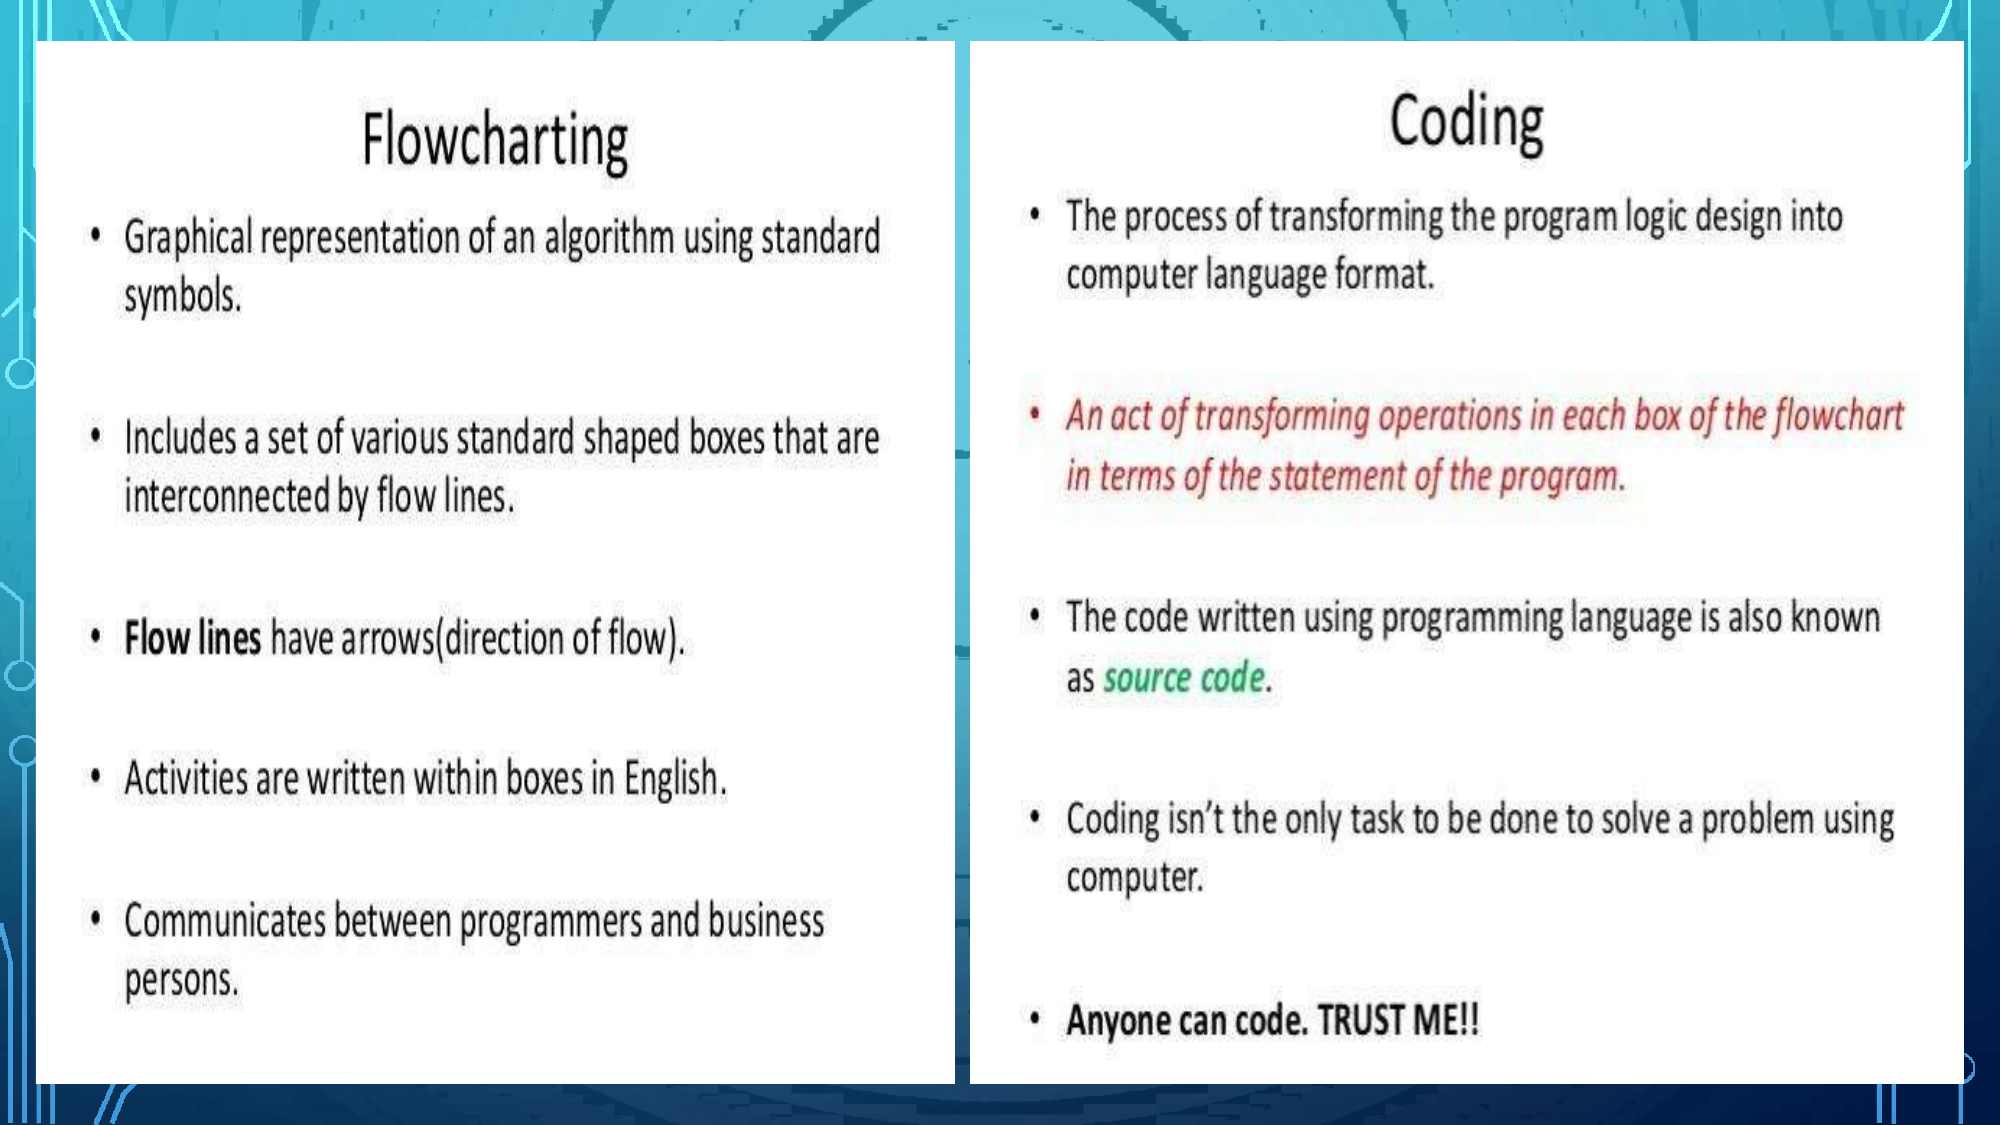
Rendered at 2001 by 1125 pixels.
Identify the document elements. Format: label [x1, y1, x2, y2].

text_box [0, 0, 2000, 1125]
